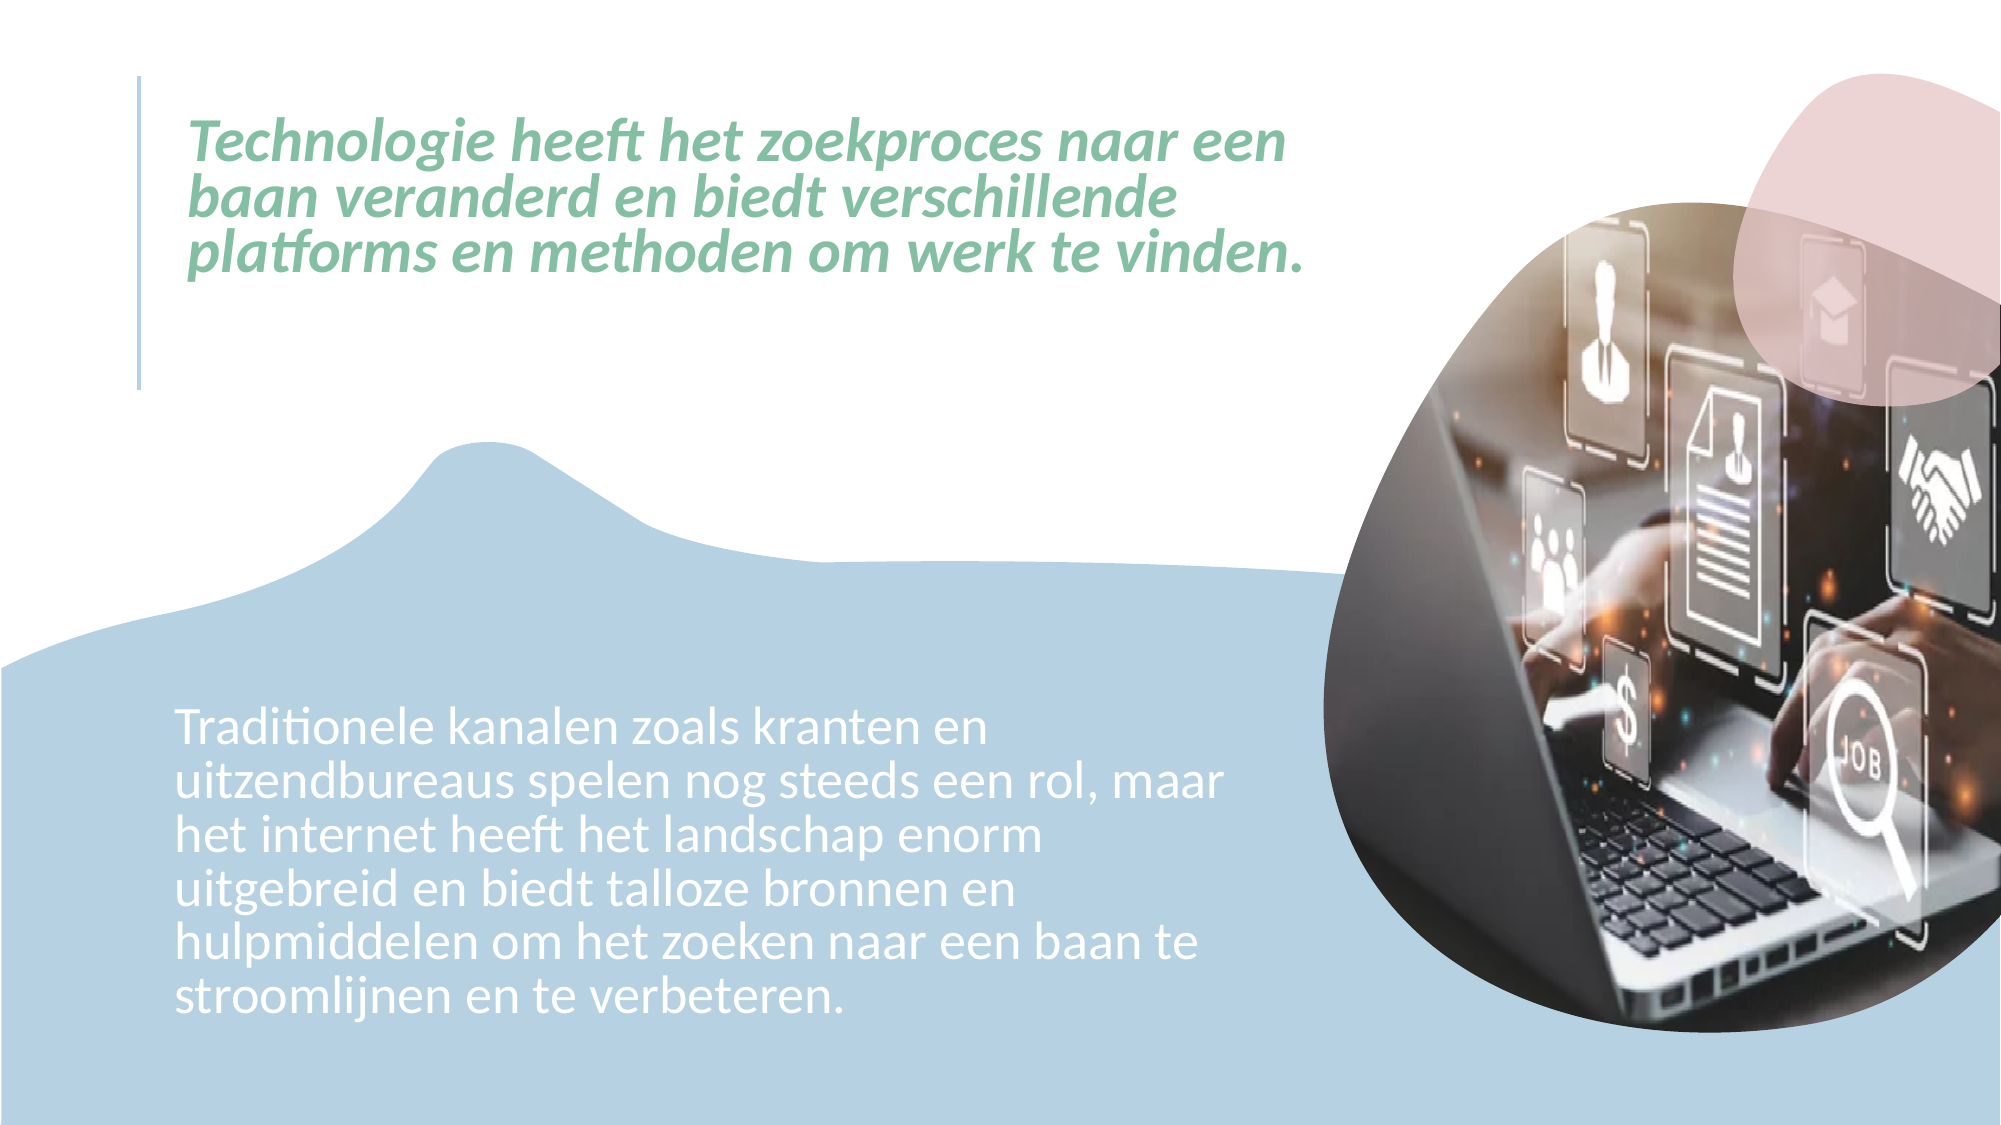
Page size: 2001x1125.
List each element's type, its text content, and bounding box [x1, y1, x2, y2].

text_box Technologie heeft het zoekproces naar een baan veranderd en biedt verschillende platforms en methoden om werk te vinden. [173, 110, 1348, 363]
text_box Traditionele kanalen zoals kranten en uitzendbureaus spelen nog steeds een rol, maar het internet heeft het landschap enorm uitgebreid en biedt talloze bronnen en hulpmiddelen om het zoeken naar een baan te stroomlijnen en te verbeteren. [159, 694, 1279, 1080]
text_box [0, 440, 2000, 1125]
text_box [1323, 202, 2000, 1033]
text_box [1733, 73, 2000, 407]
